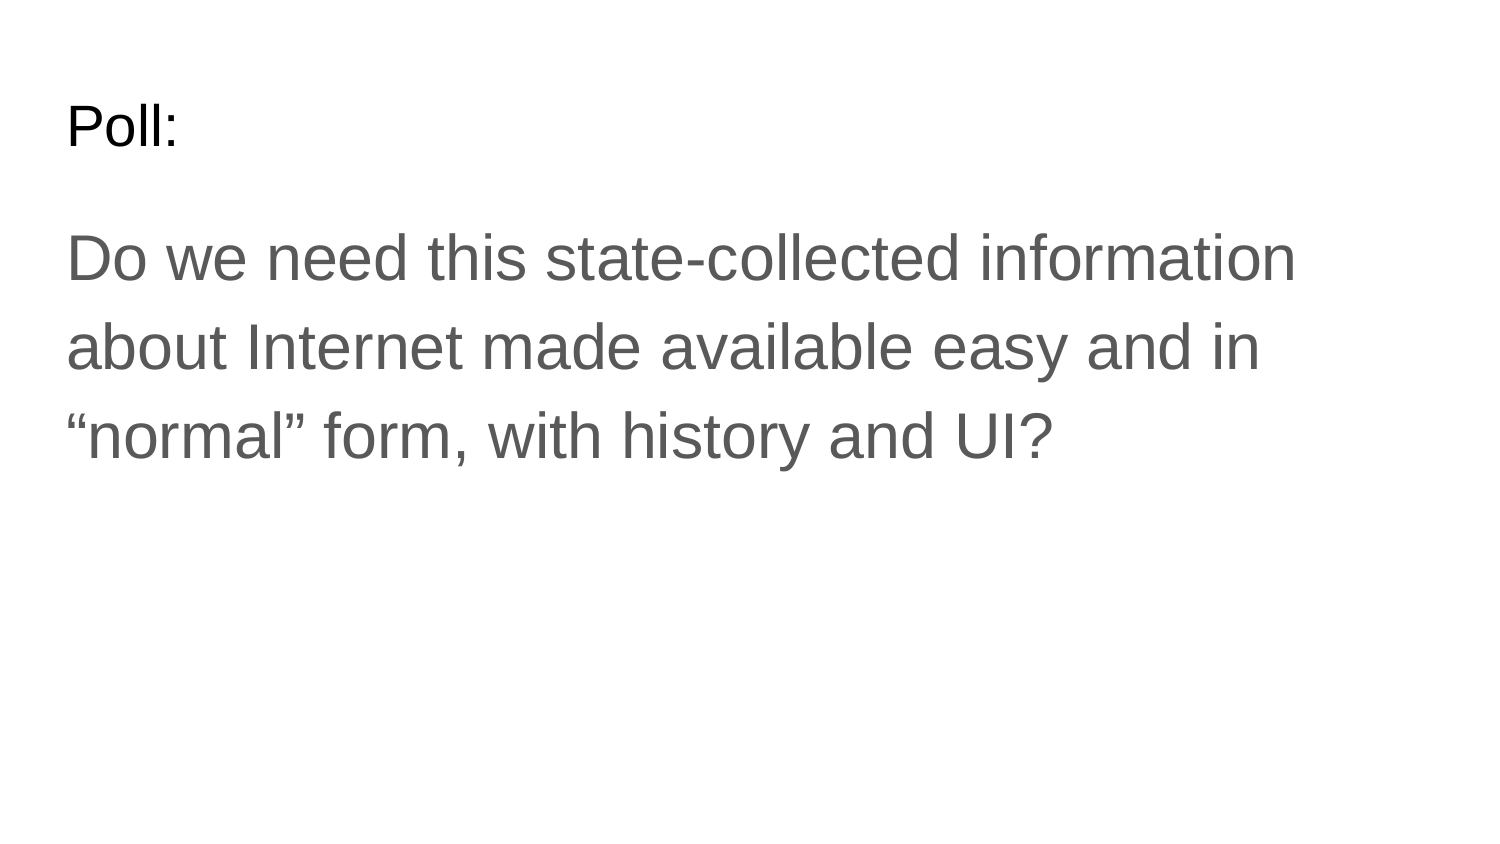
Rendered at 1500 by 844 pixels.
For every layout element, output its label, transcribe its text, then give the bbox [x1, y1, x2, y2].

title Poll: [51, 72, 1449, 167]
list Do we need this state-collected information about Internet made available easy and in “normal” form, with history and UI? [51, 189, 1449, 750]
